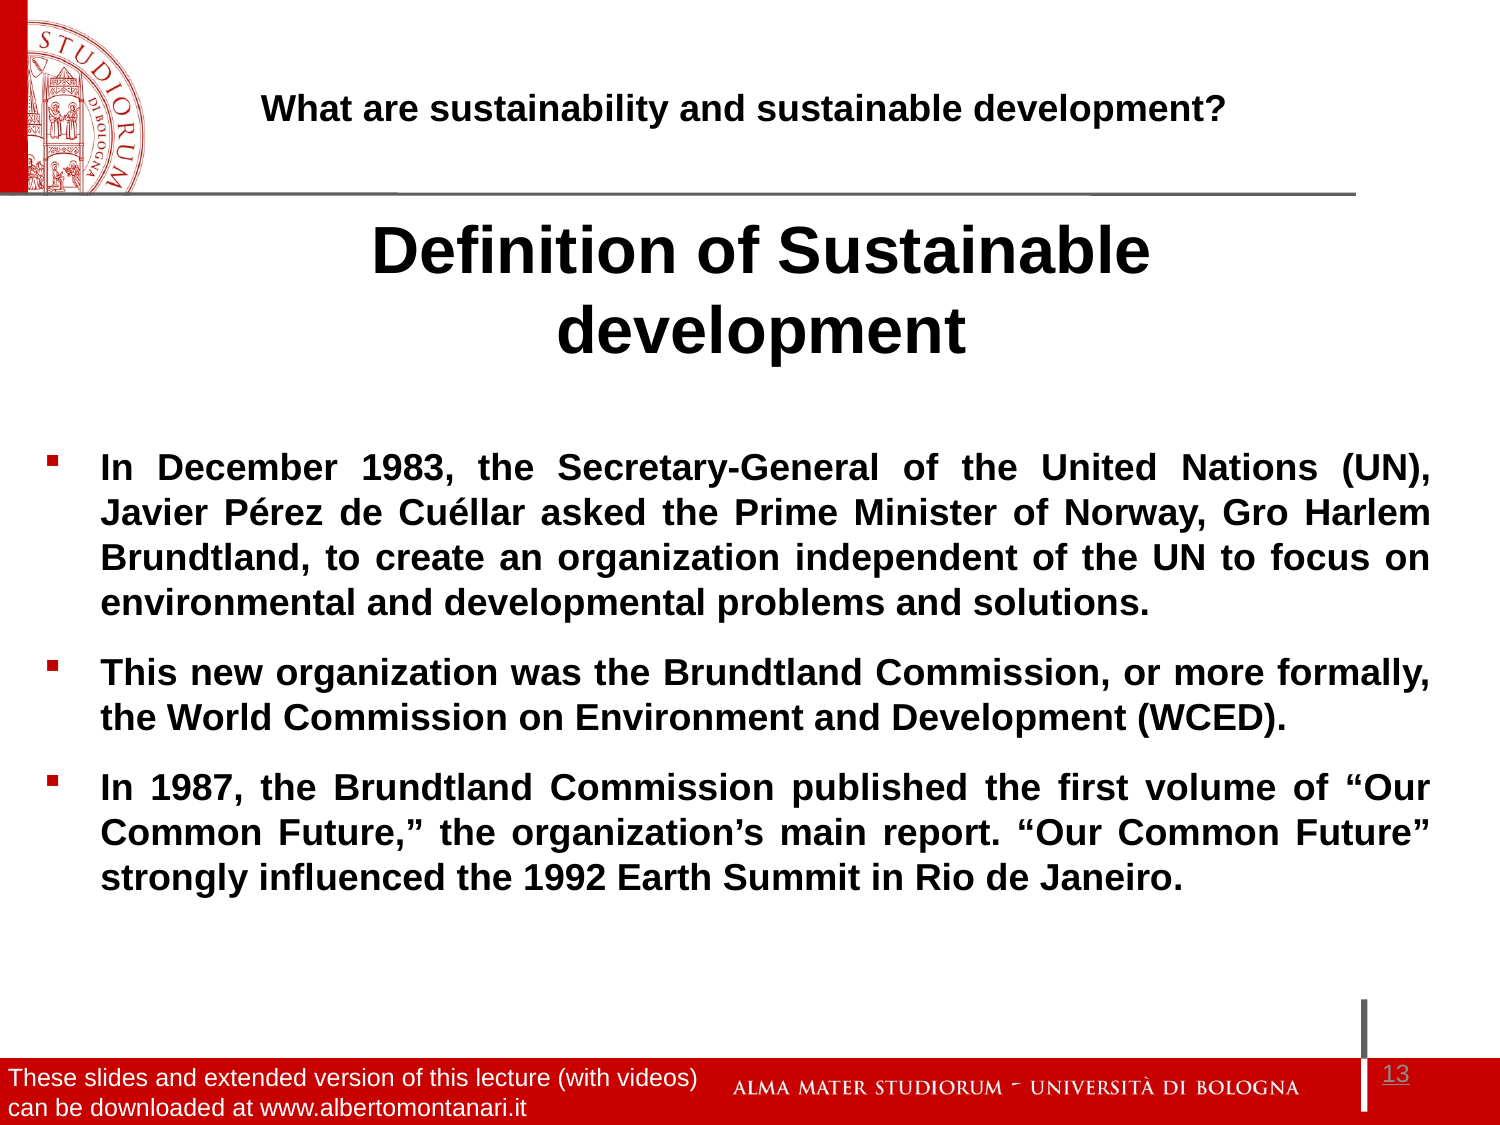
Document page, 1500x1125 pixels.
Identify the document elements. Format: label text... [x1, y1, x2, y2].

picture [0, 1058, 1500, 1125]
slide_number 13 [1074, 1042, 1425, 1103]
text_box Definition of Sustainable development [194, 199, 1329, 374]
list In December 1983, the Secretary-General of the United Nations (UN), Javier Pérez de Cuéllar asked the Prime Minister of Norway, Gro Harlem Brundtland, to create an organization independent of the UN to focus on environmental and developmental problems and solutions. This new organization was the Brundtland Commission, or more formally, the World Commission on Environment and Development (WCED). In 1987, the Brundtland Commission published the first volume of “Our Common Future,” the organization’s main report. “Our Common Future” strongly influenced the 1992 Earth Summit in Rio de Janeiro. [29, 435, 1447, 1088]
picture [28, 16, 151, 192]
